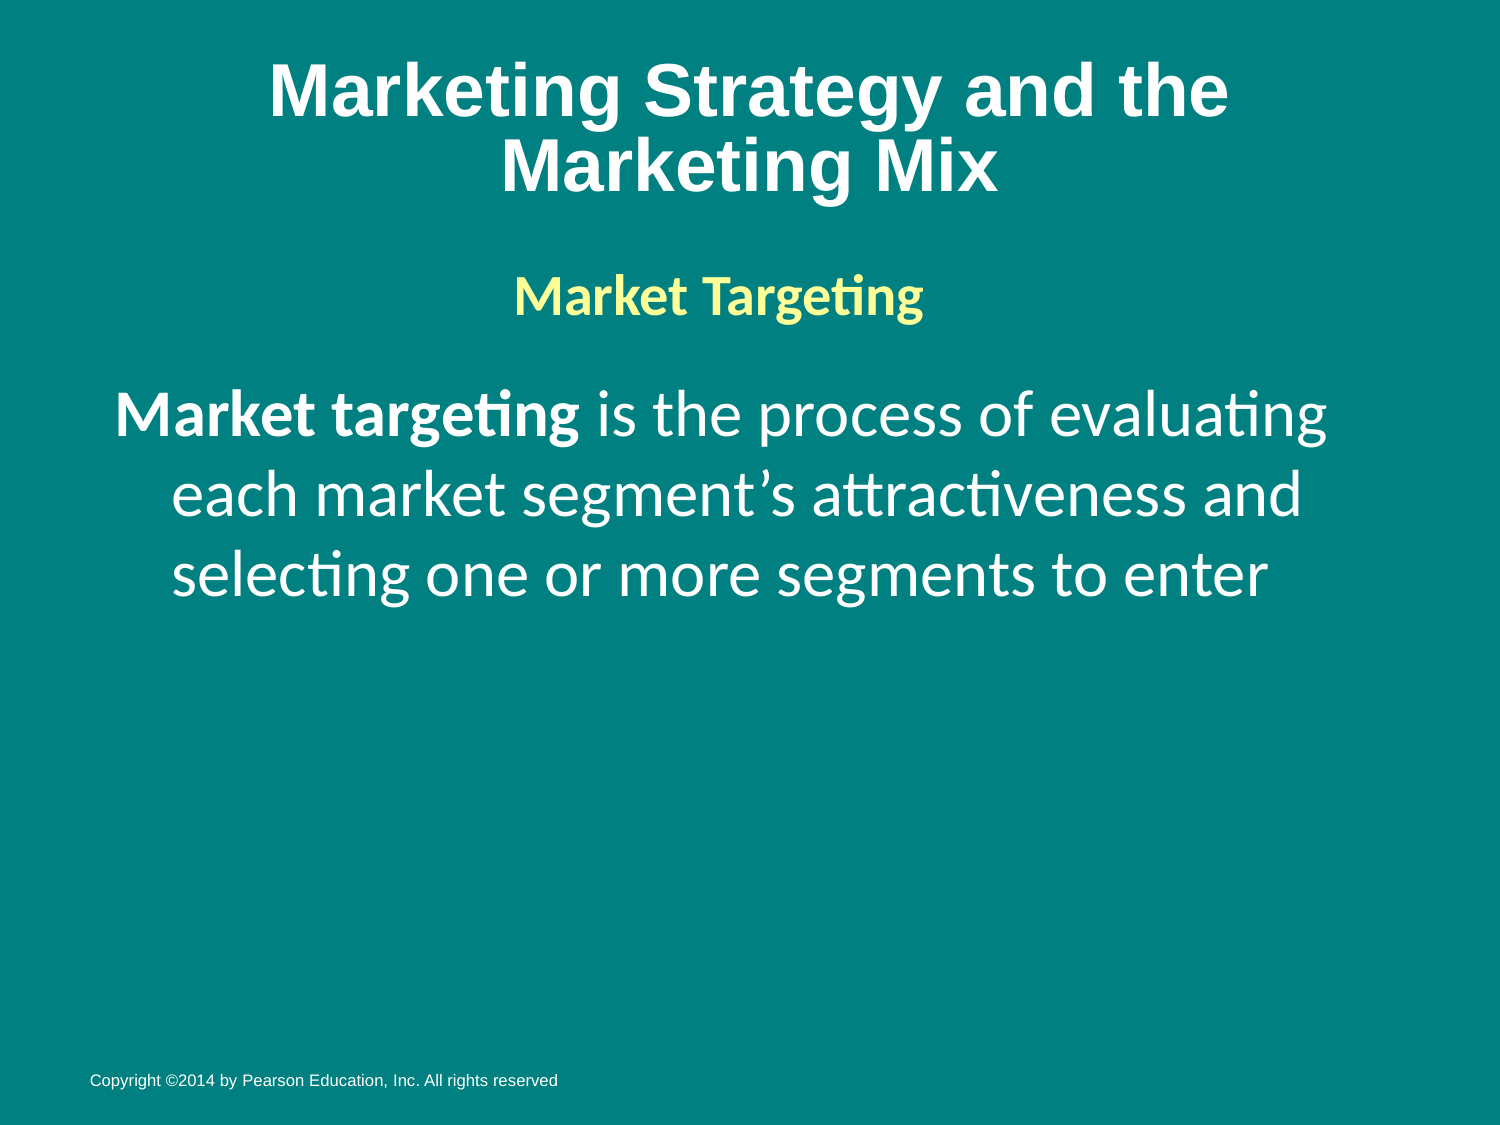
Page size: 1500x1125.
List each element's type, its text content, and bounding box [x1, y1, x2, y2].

list Market Targeting [0, 249, 1438, 301]
title Marketing Strategy and the Marketing Mix [112, 37, 1388, 226]
text_box Copyright ©2014 by Pearson Education, Inc. All rights reserved [74, 1062, 825, 1098]
list Market targeting is the process of evaluating each market segment’s attractiveness and selecting one or more segments to enter [99, 362, 1376, 1038]
